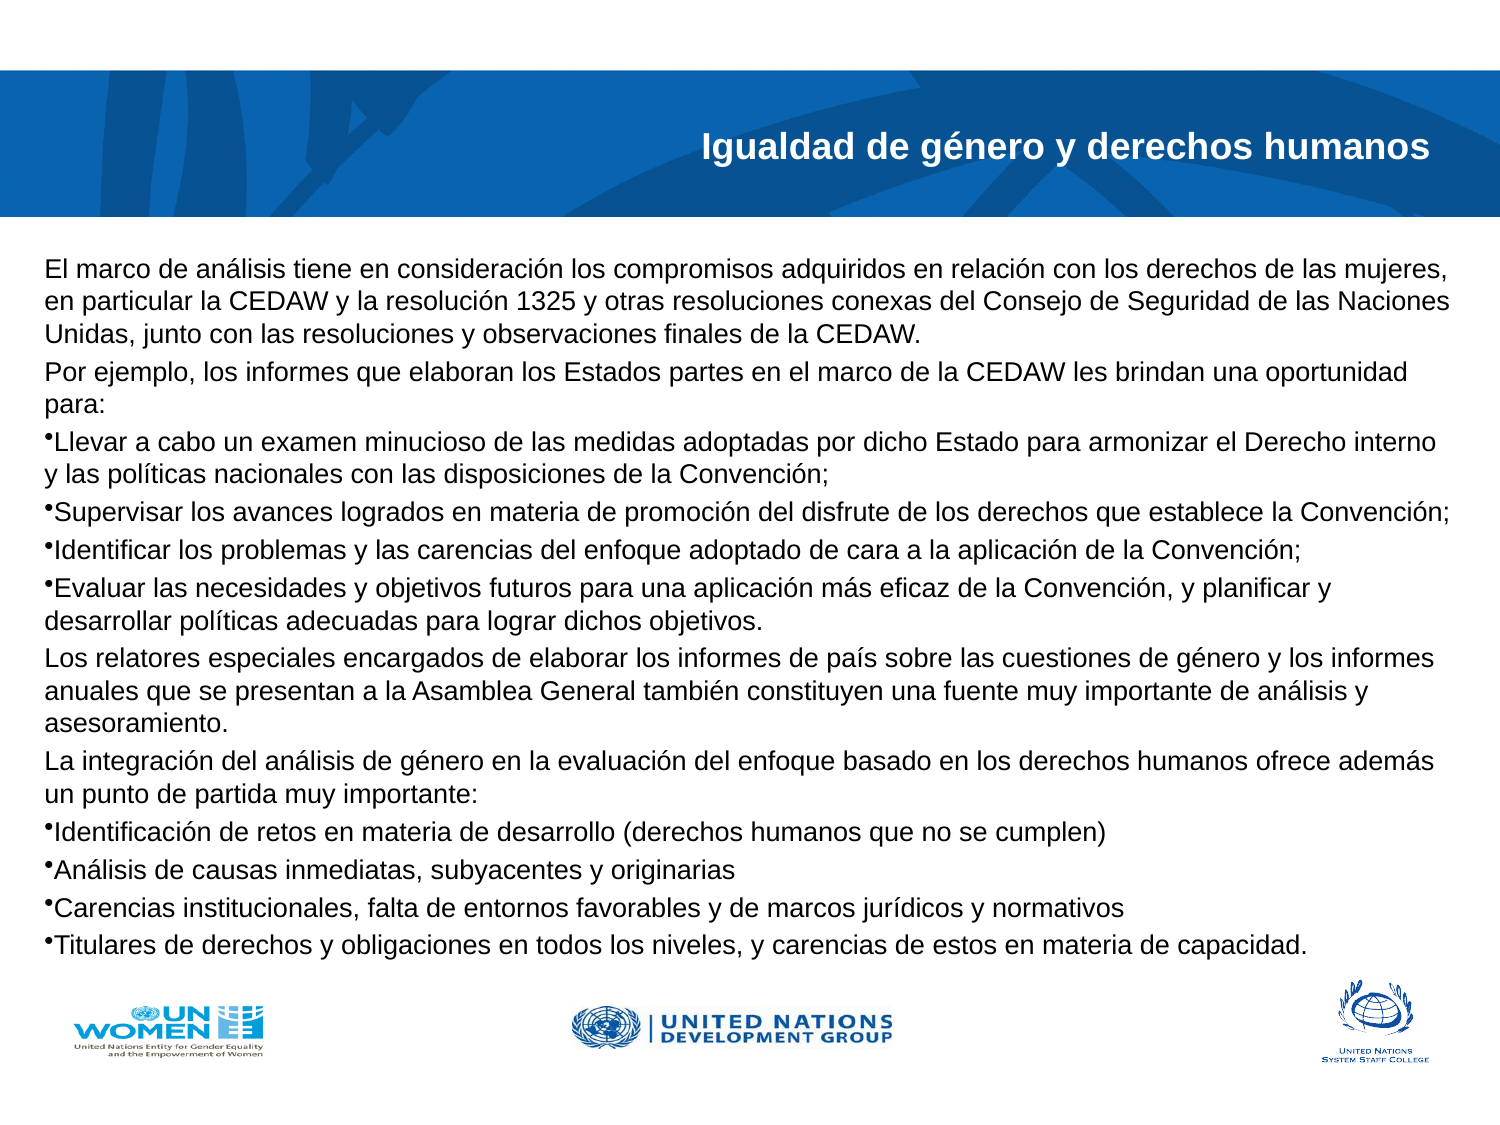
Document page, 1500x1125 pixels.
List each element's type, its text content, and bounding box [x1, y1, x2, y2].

list El marco de análisis tiene en consideración los compromisos adquiridos en relación con los derechos de las mujeres, en particular la CEDAW y la resolución 1325 y otras resoluciones conexas del Consejo de Seguridad de las Naciones Unidas, junto con las resoluciones y observaciones finales de la CEDAW. Por ejemplo, los informes que elaboran los Estados partes en el marco de la CEDAW les brindan una oportunidad para: Llevar a cabo un examen minucioso de las medidas adoptadas por dicho Estado para armonizar el Derecho interno y las políticas nacionales con las disposiciones de la Convención; Supervisar los avances logrados en materia de promoción del disfrute de los derechos que establece la Convención; Identificar los problemas y las carencias del enfoque adoptado de cara a la aplicación de la Convención; Evaluar las necesidades y objetivos futuros para una aplicación más eficaz de la Convención, y planificar y desarrollar políticas adecuadas para lograr dichos objetivos. Los relatores especiales encargados de elaborar los informes de país sobre las cuestiones de género y los informes anuales que se presentan a la Asamblea General también constituyen una fuente muy importante de análisis y asesoramiento. La integración del análisis de género en la evaluación del enfoque basado en los derechos humanos ofrece además un punto de partida muy importante: Identificación de retos en materia de desarrollo (derechos humanos que no se cumplen) Análisis de causas inmediatas, subyacentes y originarias Carencias institucionales, falta de entornos favorables y de marcos jurídicos y normativos Titulares de derechos y obligaciones en todos los niveles, y carencias de estos en materia de capacidad. [29, 243, 1471, 988]
title Igualdad de género y derechos humanos [170, 94, 1447, 195]
picture [170, 1006, 179, 1018]
picture [0, 70, 1500, 217]
picture [194, 1006, 204, 1013]
picture [73, 1006, 263, 1058]
picture [1322, 988, 1429, 1063]
picture [572, 1006, 892, 1049]
